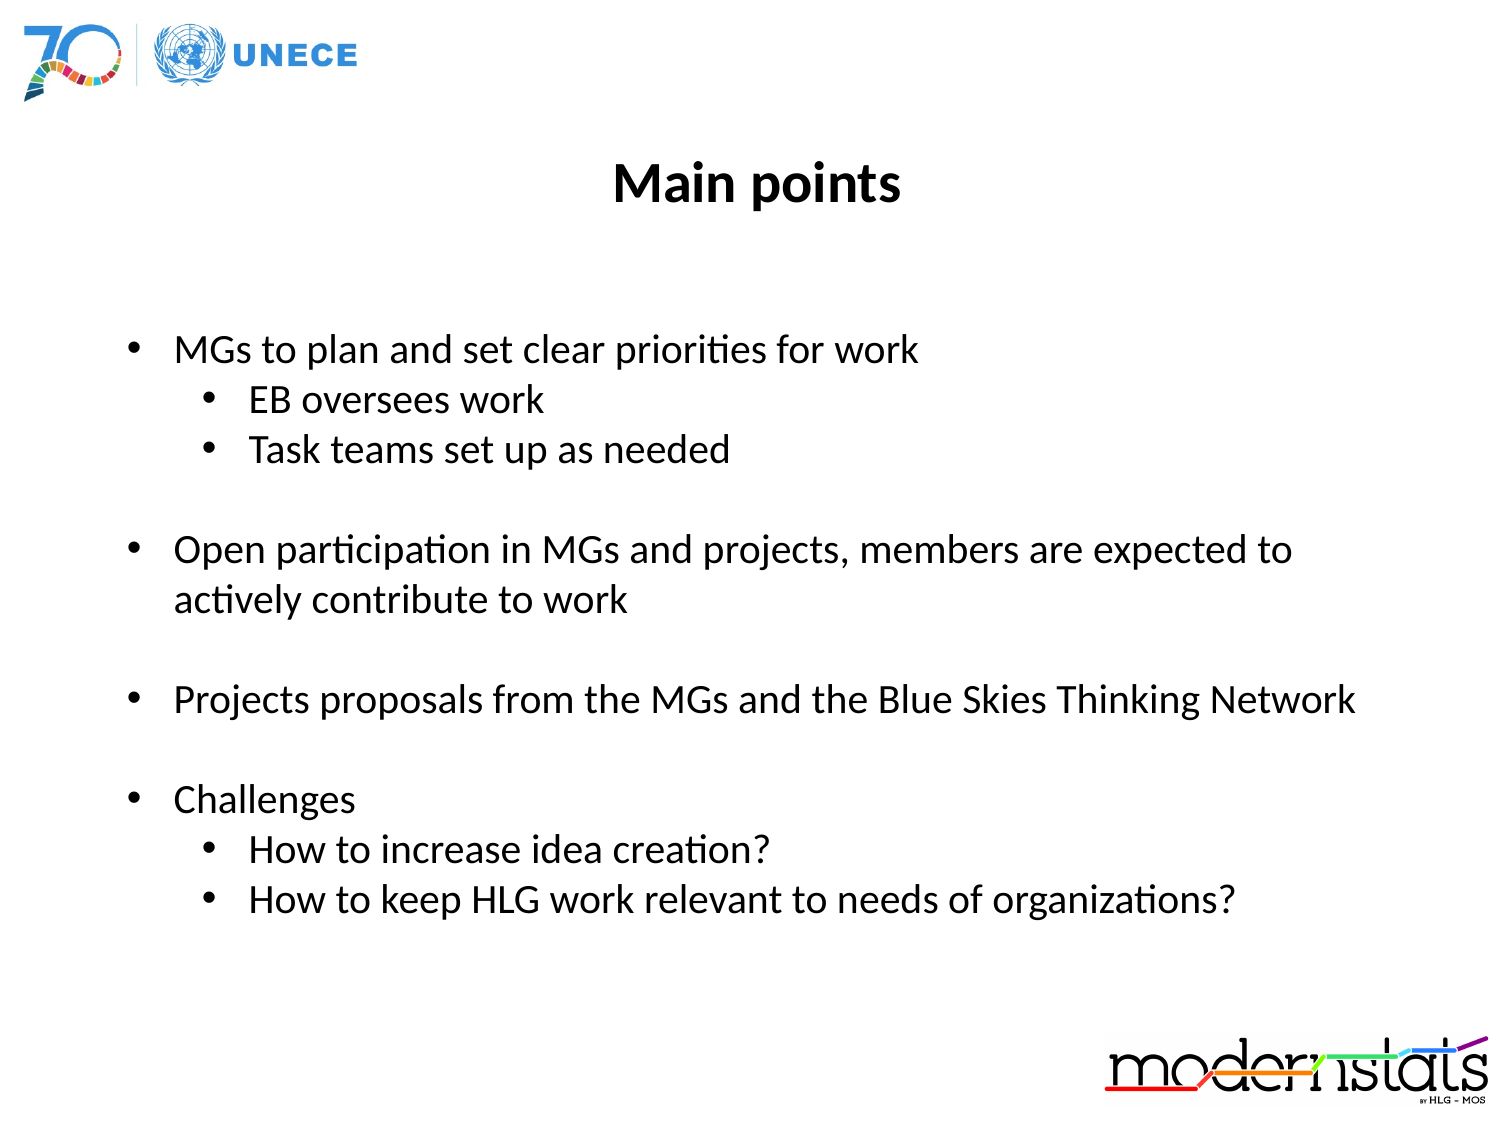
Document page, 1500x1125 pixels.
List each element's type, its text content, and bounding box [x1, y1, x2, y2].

title Main points [123, 125, 1390, 233]
picture [1104, 1031, 1489, 1107]
picture [5, 18, 366, 104]
text_box MGs to plan and set clear priorities for work EB oversees work Task teams set up as needed Open participation in MGs and projects, members are expected to actively contribute to work Projects proposals from the MGs and the Blue Skies Thinking Network Challenges How to increase idea creation? How to keep HLG work relevant to needs of organizations? [112, 314, 1412, 980]
